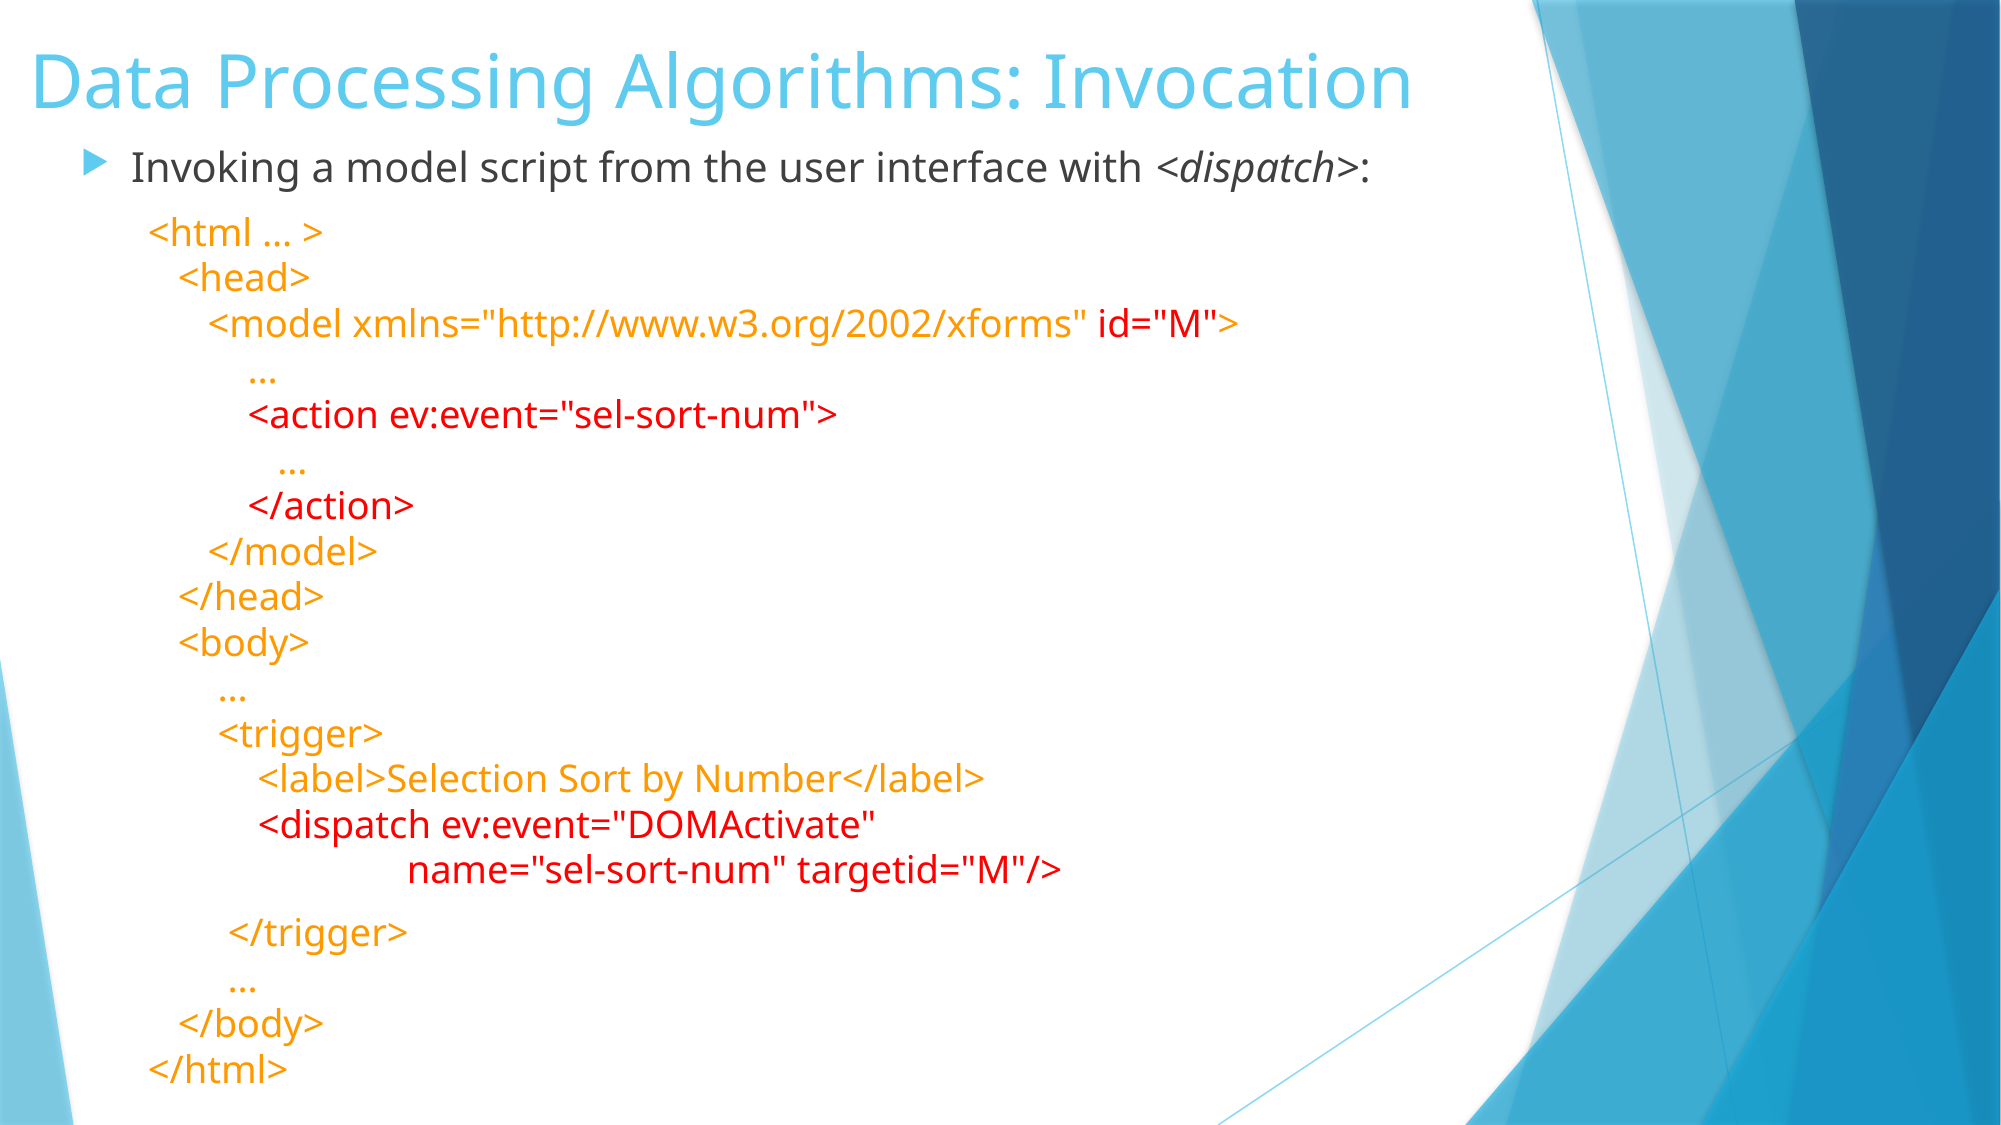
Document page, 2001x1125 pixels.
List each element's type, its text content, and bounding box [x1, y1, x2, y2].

title Data Processing Algorithms: Invocation [14, 25, 1522, 134]
list Invoking a model script from the user interface with <dispatch>: <html … > <head> <model xmlns="http://www.w3.org/2002/xforms" id="M"> … <action ev:event="sel-sort-num"> … </action> </model> </head> <body> … <trigger> <label>Selection Sort by Number</label> <dispatch ev:event="DOMActivate" name="sel-sort-num" targetid="M"/> </trigger> … </body> </html> [65, 133, 1560, 1100]
